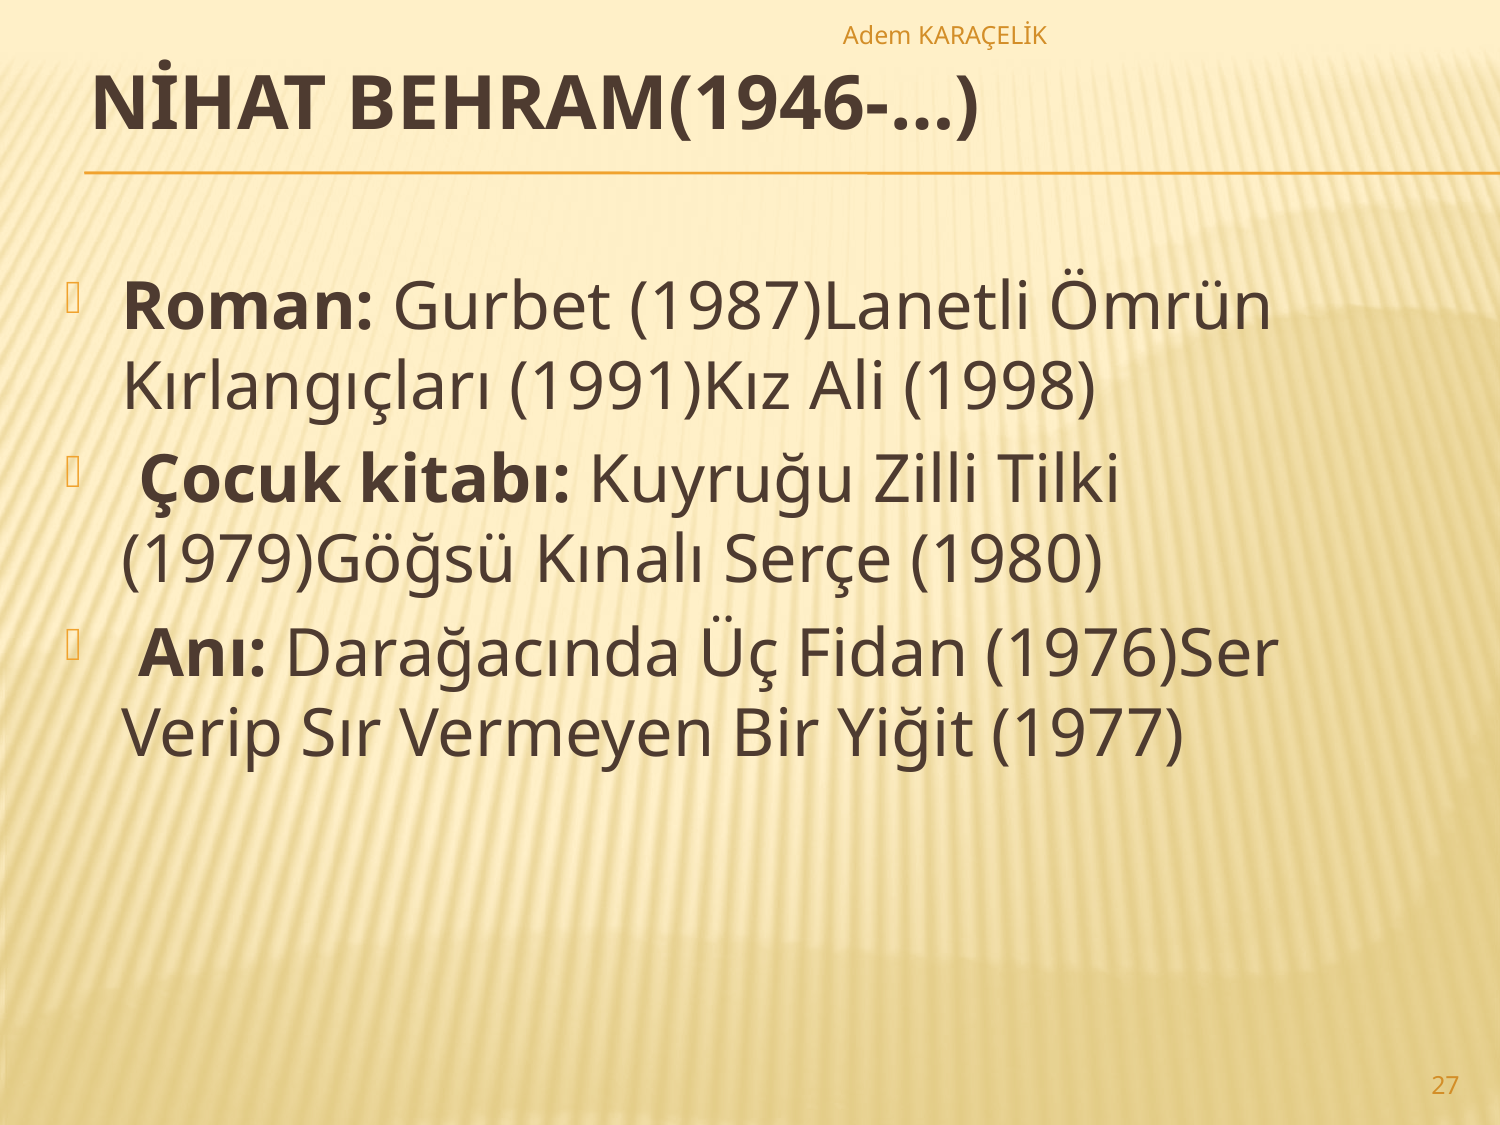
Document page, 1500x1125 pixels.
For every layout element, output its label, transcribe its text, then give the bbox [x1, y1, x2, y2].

slide_number 27 [1350, 1061, 1475, 1103]
title NİHAT BEHRAM(1946-…) [75, 30, 1500, 169]
list Roman: Gurbet (1987)Lanetli Ömrün Kırlangıçları (1991)Kız Ali (1998) Çocuk kitabı: Kuyruğu Zilli Tilki (1979)Göğsü Kınalı Serçe (1980) Anı: Darağacında Üç Fidan (1976)Ser Verip Sır Vermeyen Bir Yiğit (1977) [49, 254, 1476, 998]
footer Adem KARAÇELİK [587, 12, 1063, 60]
